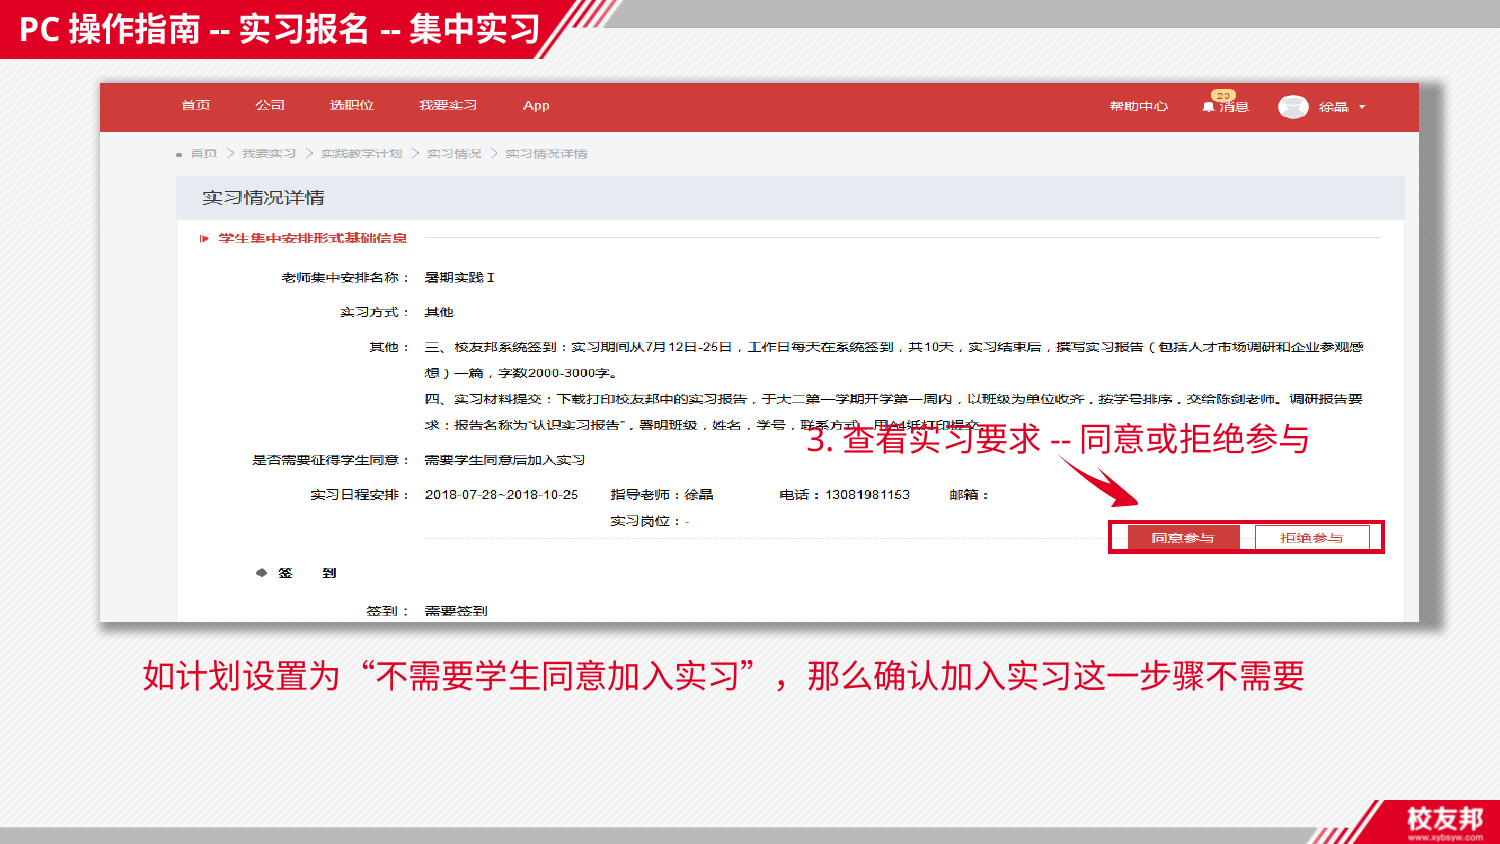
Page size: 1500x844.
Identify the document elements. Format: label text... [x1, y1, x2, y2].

text_box PC操作指南--实习报名--集中实习 [2, 1, 569, 56]
text_box 如计划设置为“不需要学生同意加入实习”，那么确认加入实习这一步骤不需要 [127, 648, 1350, 703]
picture [0, 0, 1500, 844]
